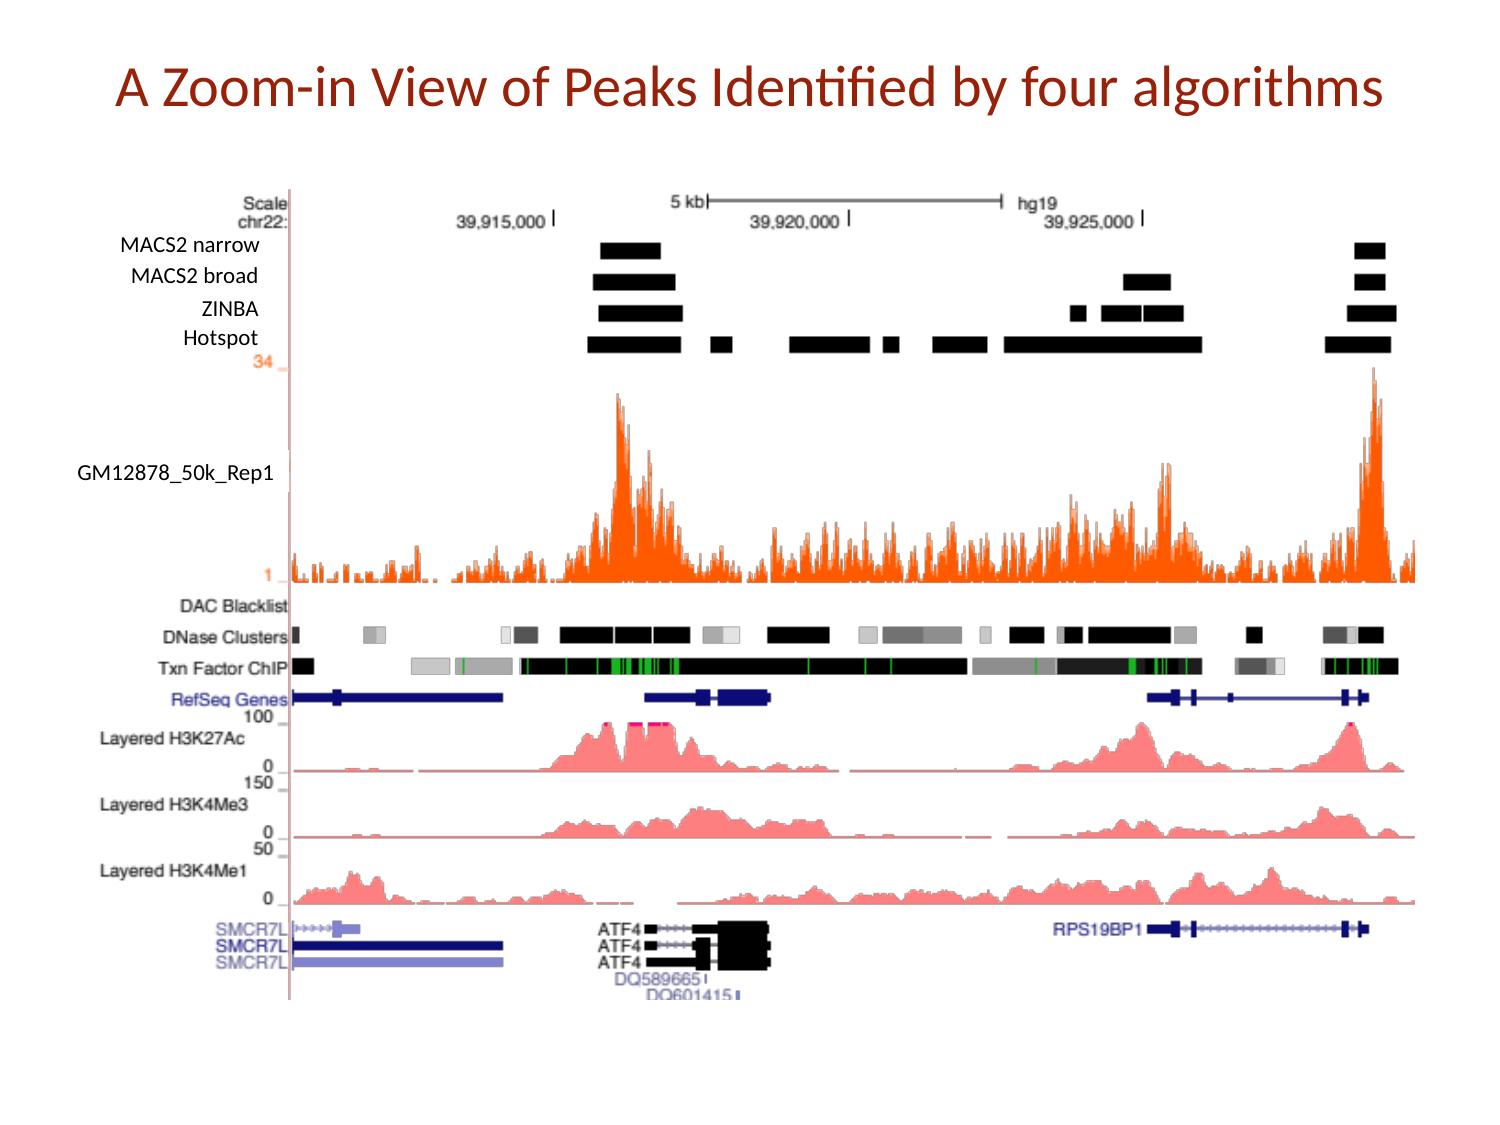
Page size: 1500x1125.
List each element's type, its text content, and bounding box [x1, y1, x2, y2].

title A Zoom-in View of Peaks Identified by four algorithms [75, 23, 1425, 142]
text_box GM12878_50k_Rep1 [44, 450, 92, 493]
picture [98, 187, 1416, 1001]
